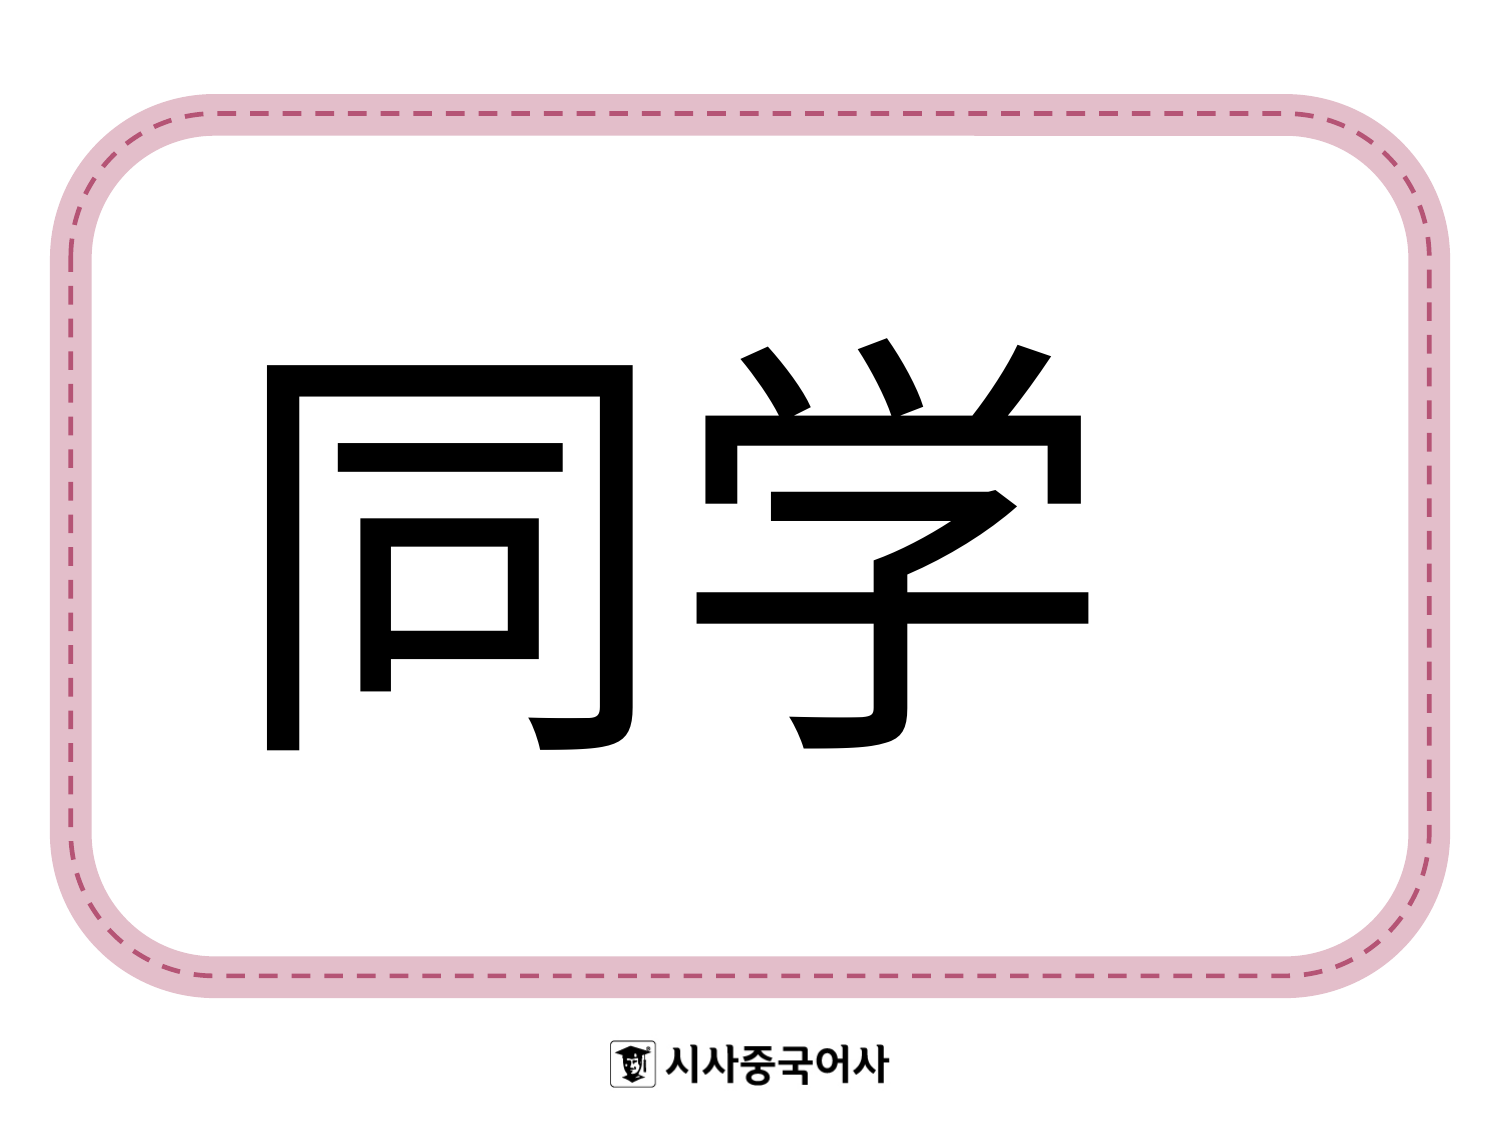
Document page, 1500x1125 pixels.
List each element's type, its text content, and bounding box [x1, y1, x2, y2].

picture [602, 1034, 898, 1094]
text_box 同学 [145, 189, 1354, 853]
